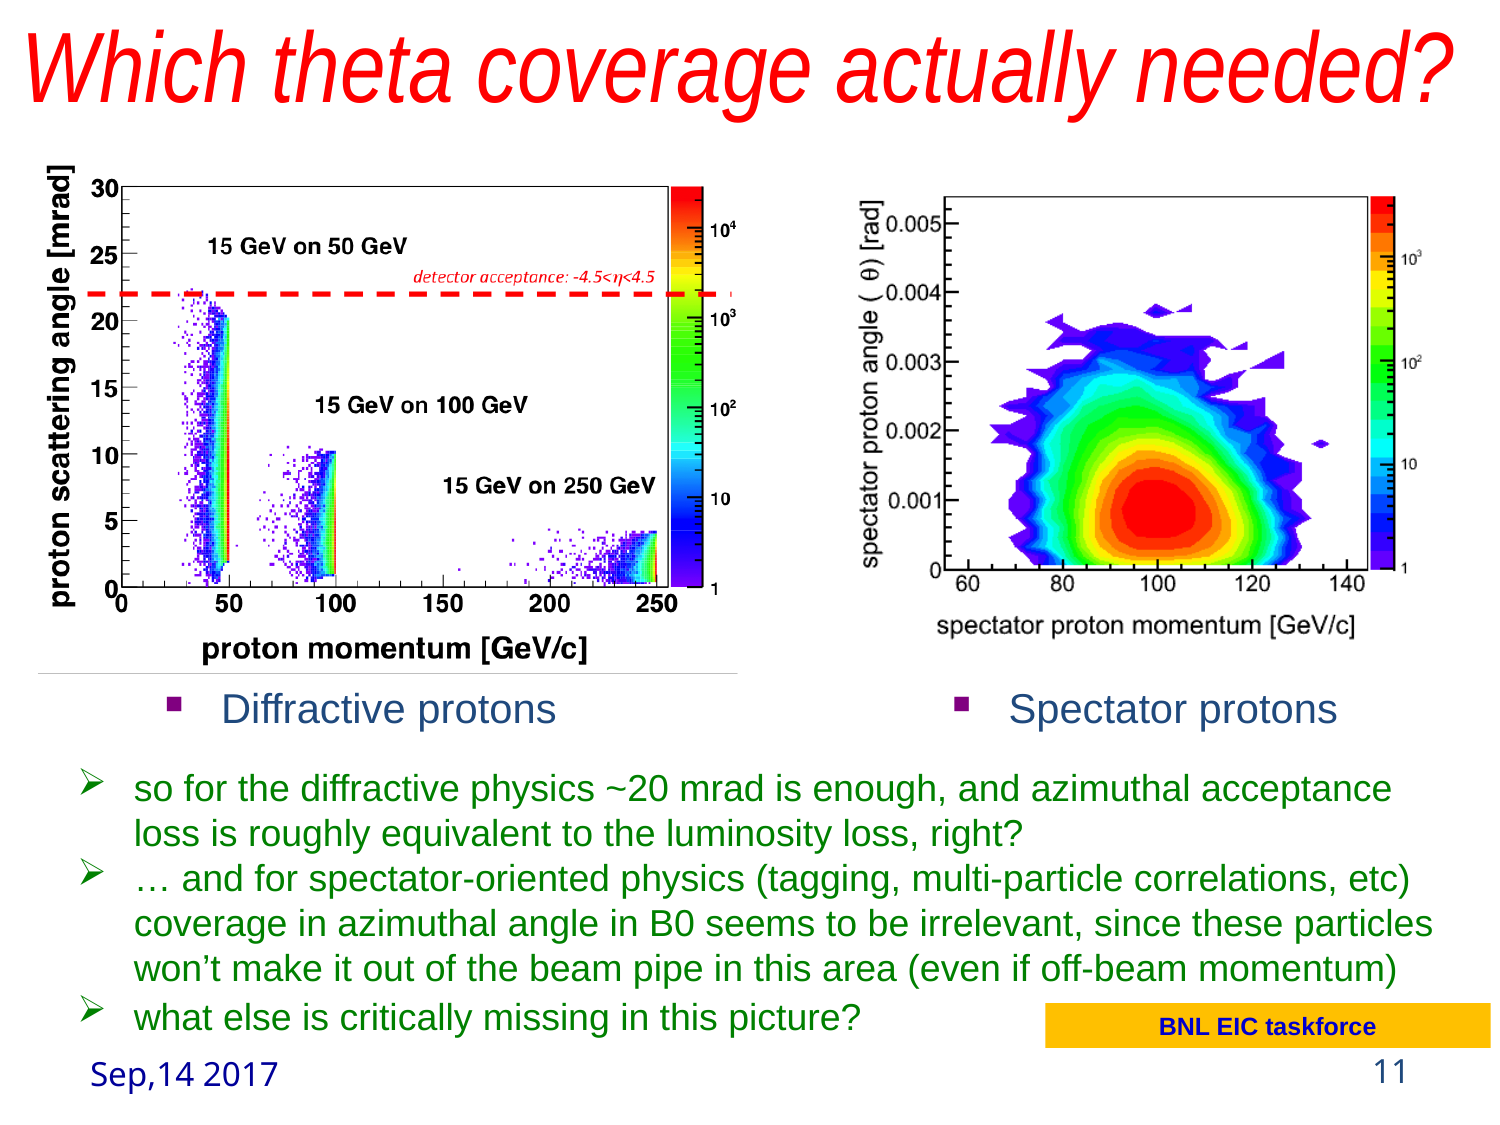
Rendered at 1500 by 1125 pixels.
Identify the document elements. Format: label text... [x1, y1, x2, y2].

text_box so for the diffractive physics ~20 mrad is enough, and azimuthal acceptance loss is roughly equivalent to the luminosity loss, right? … and for spectator-oriented physics (tagging, multi-particle correlations, etc) coverage in azimuthal angle in B0 seems to be irrelevant, since these particles won’t make it out of the beam pipe in this area (even if off-beam momentum) what else is critically missing in this picture? [62, 756, 1475, 1047]
text_box BNL EIC taskforce [1045, 1003, 1491, 1048]
picture [849, 162, 1444, 648]
text_box Diffractive protons [149, 682, 588, 750]
text_box Spectator protons [937, 674, 1375, 750]
title Which theta coverage actually needed? [0, 0, 1500, 125]
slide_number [75, 1047, 425, 1103]
slide_number 11 [1074, 1048, 1425, 1103]
picture [37, 162, 738, 674]
